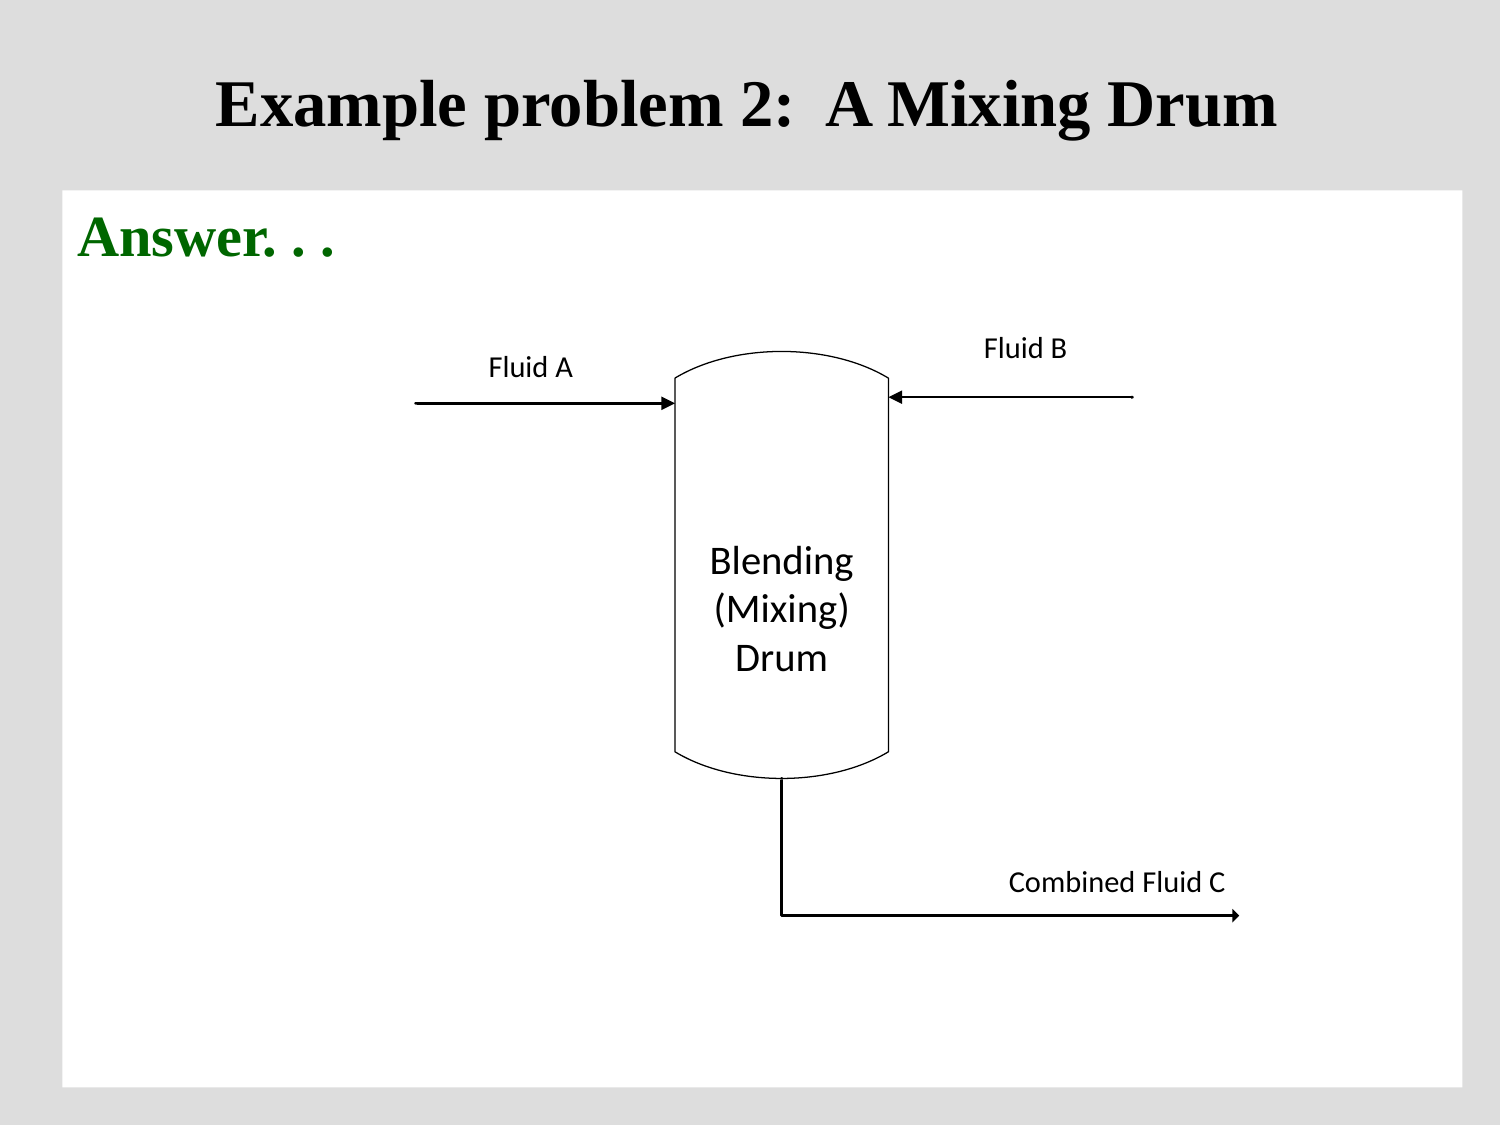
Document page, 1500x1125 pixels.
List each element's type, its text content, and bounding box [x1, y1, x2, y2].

picture [412, 324, 1242, 925]
subtitle Answer. . . [62, 190, 1463, 1088]
title Example problem 2: A Mixing Drum [41, 24, 1454, 175]
